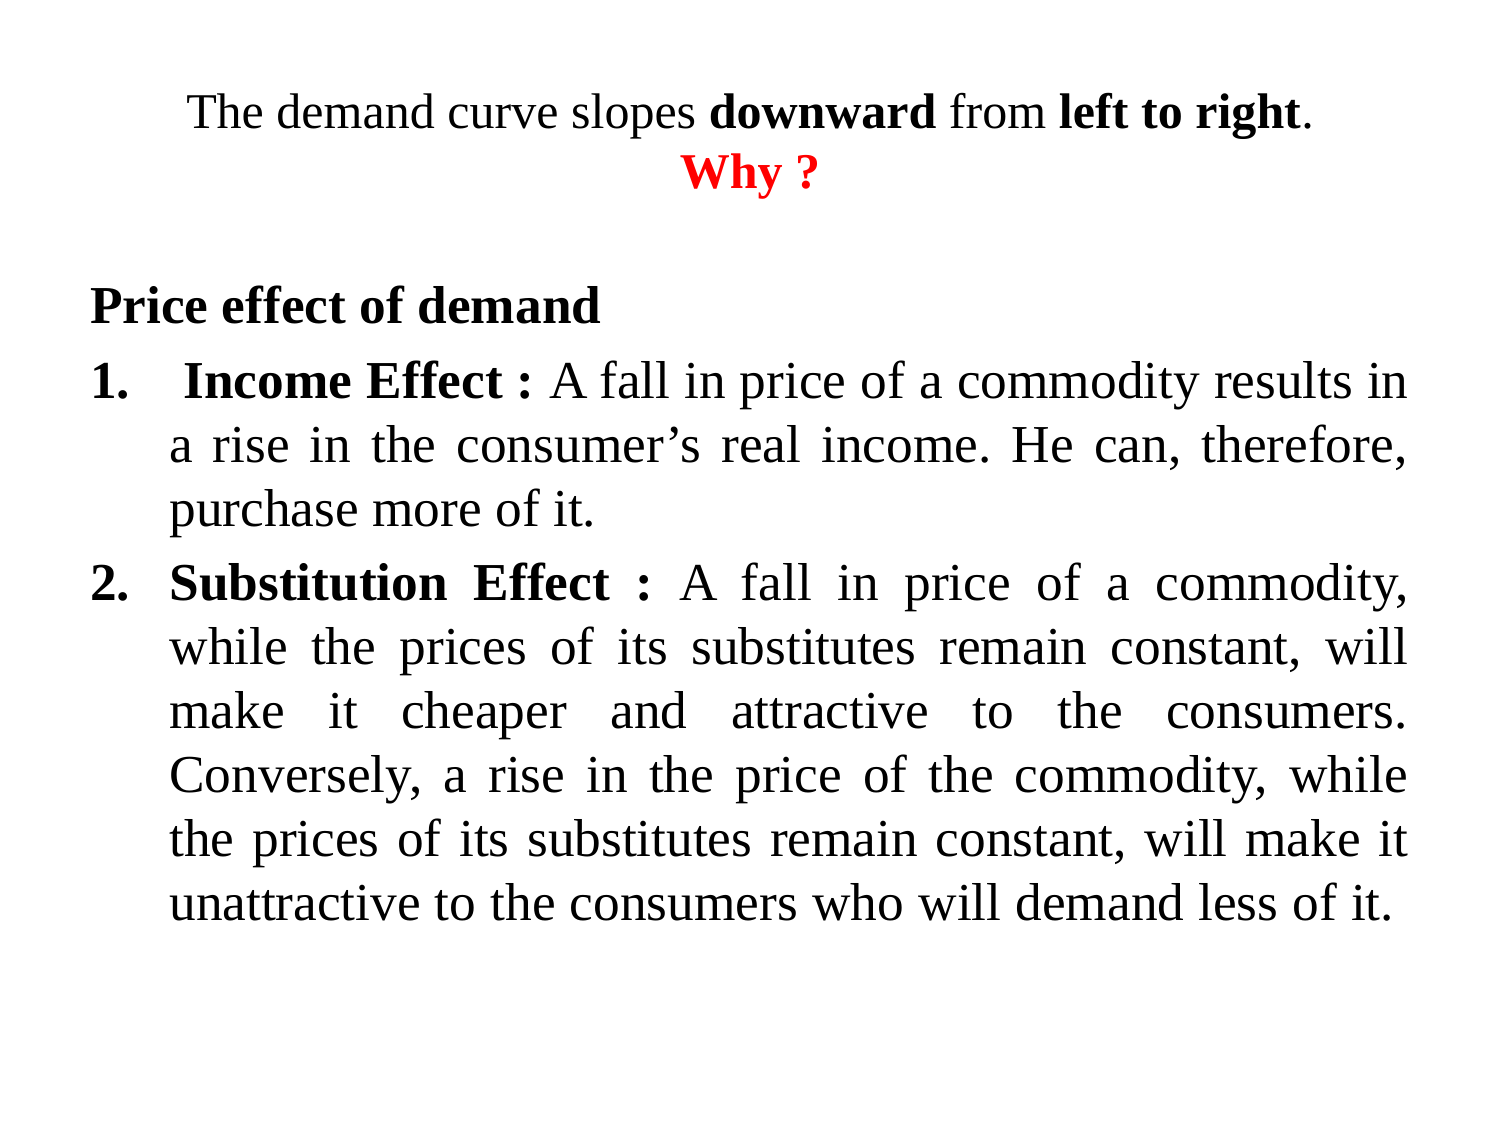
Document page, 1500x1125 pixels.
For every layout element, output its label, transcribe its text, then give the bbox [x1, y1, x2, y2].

title The demand curve slopes downward from left to right. Why ? [75, 45, 1425, 233]
list Price effect of demand Income Effect : A fall in price of a commodity results in a rise in the consumer’s real income. He can, therefore, purchase more of it. Substitution Effect : A fall in price of a commodity, while the prices of its substitutes remain constant, will make it cheaper and attractive to the consumers. Conversely, a rise in the price of the commodity, while the prices of its substitutes remain constant, will make it unattractive to the consumers who will demand less of it. [75, 262, 1425, 1005]
